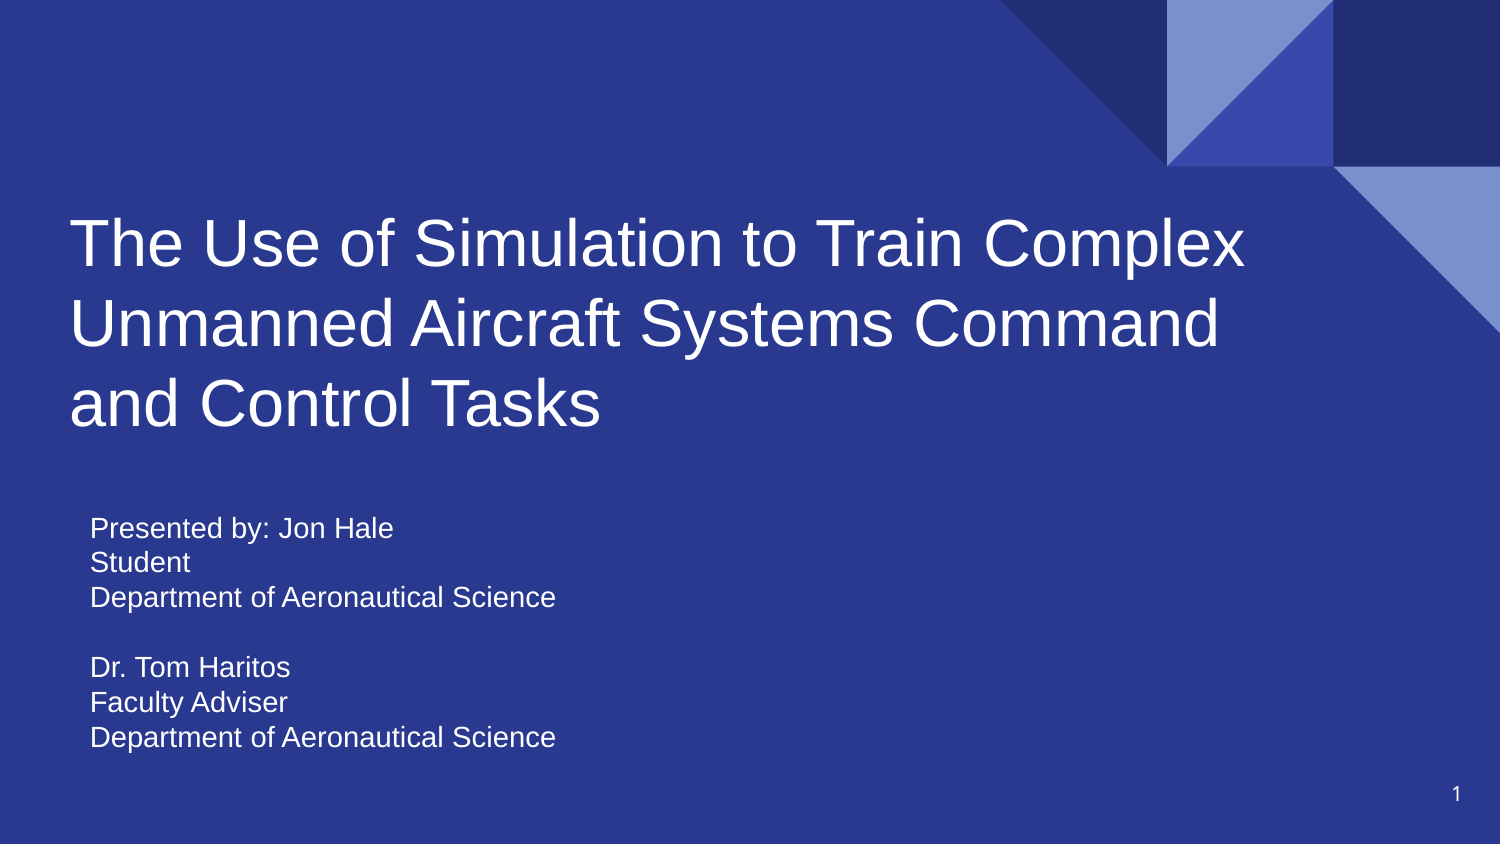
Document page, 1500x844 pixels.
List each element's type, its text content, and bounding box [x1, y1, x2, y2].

title The Use of Simulation to Train Complex Unmanned Aircraft Systems Command and Control Tasks [54, 317, 1404, 455]
text_box Presented by: Jon Hale Student Department of Aeronautical Science Dr. Tom Haritos Faculty Adviser Department of Aeronautical Science [74, 501, 750, 761]
slide_number 1 [1410, 762, 1478, 828]
